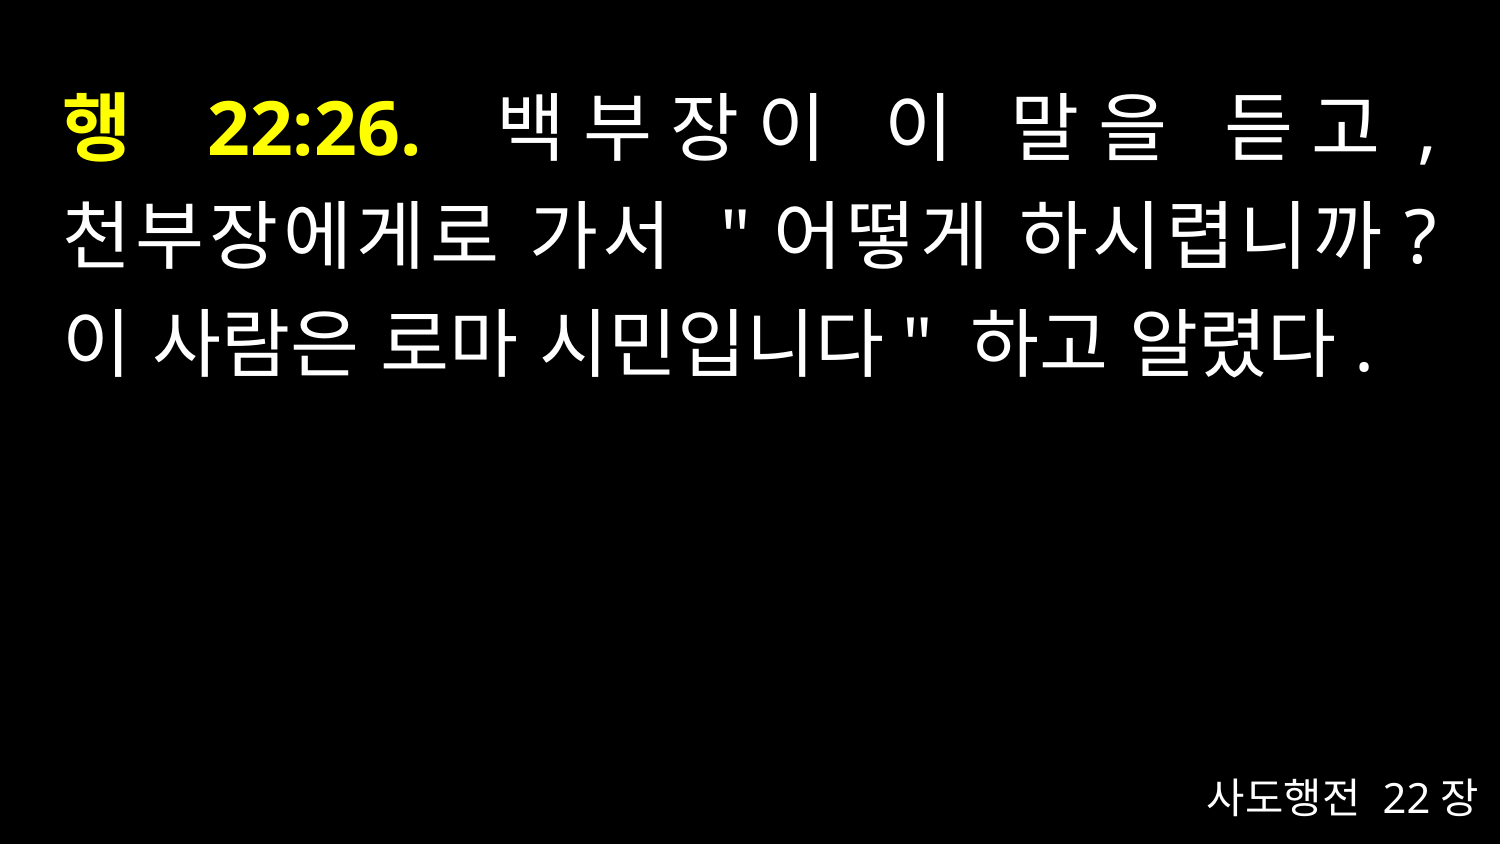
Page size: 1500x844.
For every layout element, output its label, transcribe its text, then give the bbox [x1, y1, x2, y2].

subtitle 사도행전 22장 [916, 770, 1500, 844]
title 행 22:26. 백부장이 이 말을 듣고, 천부장에게로 가서 "어떻게 하시렵니까? 이 사람은 로마 시민입니다" 하고 알렸다. [0, 0, 1500, 844]
